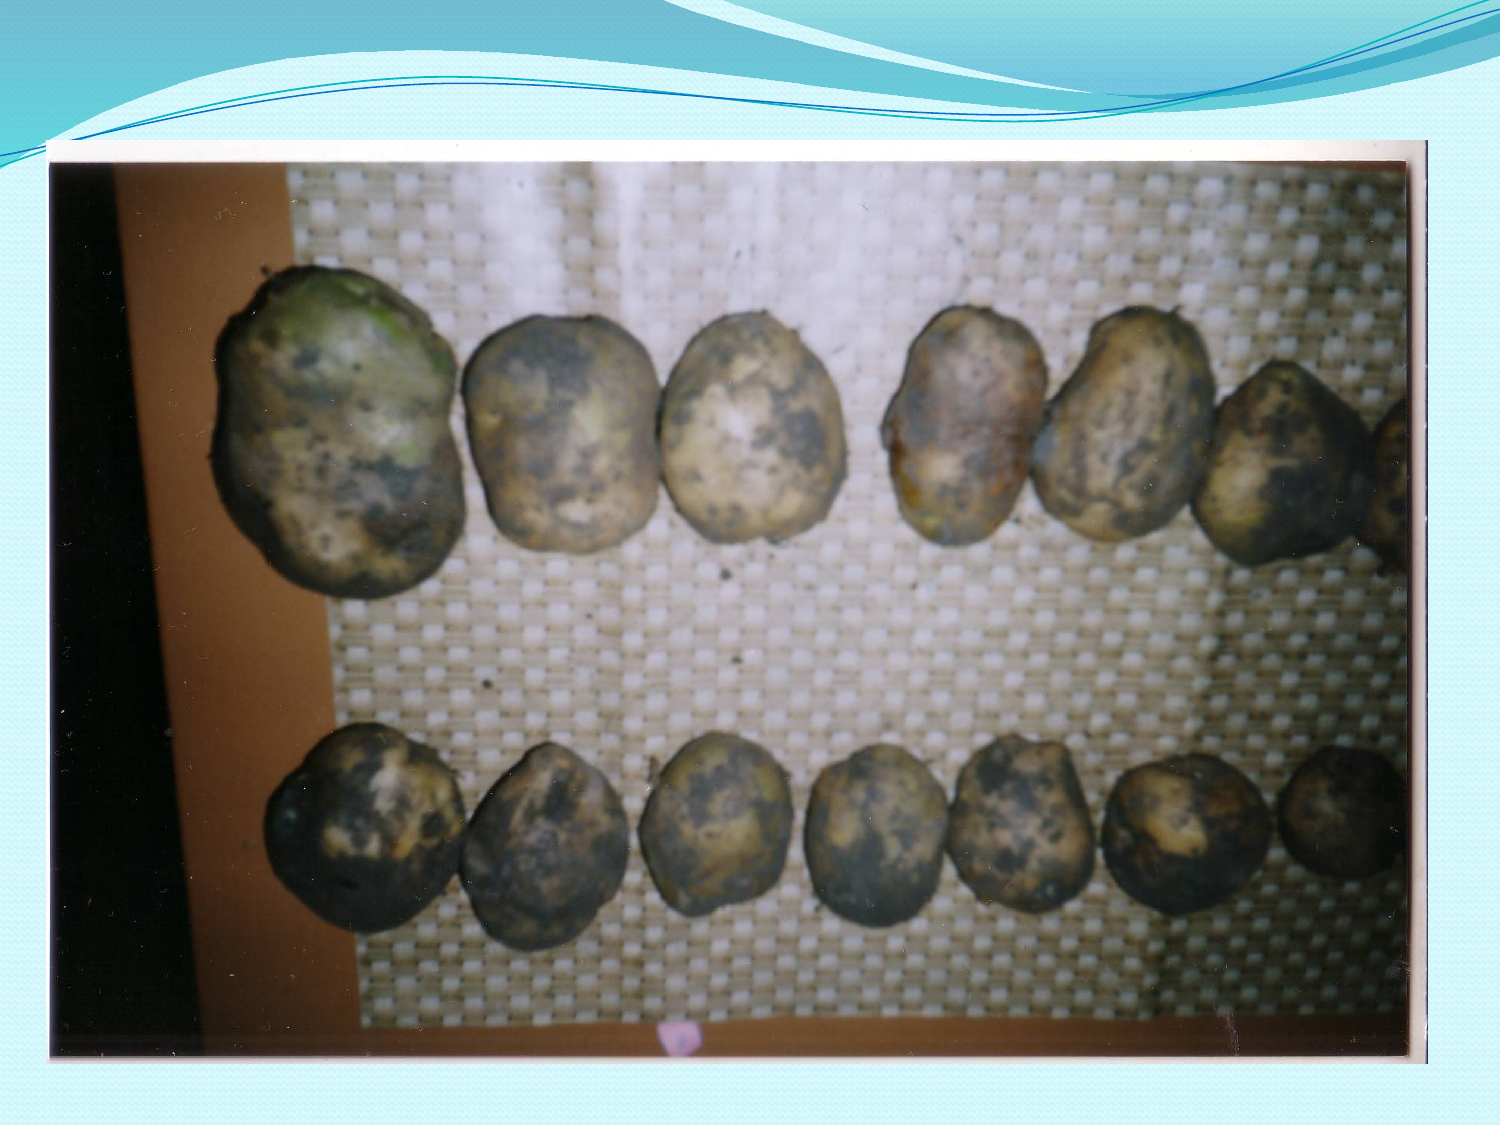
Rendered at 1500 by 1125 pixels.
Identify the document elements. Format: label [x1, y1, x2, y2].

picture [46, 140, 1428, 1065]
